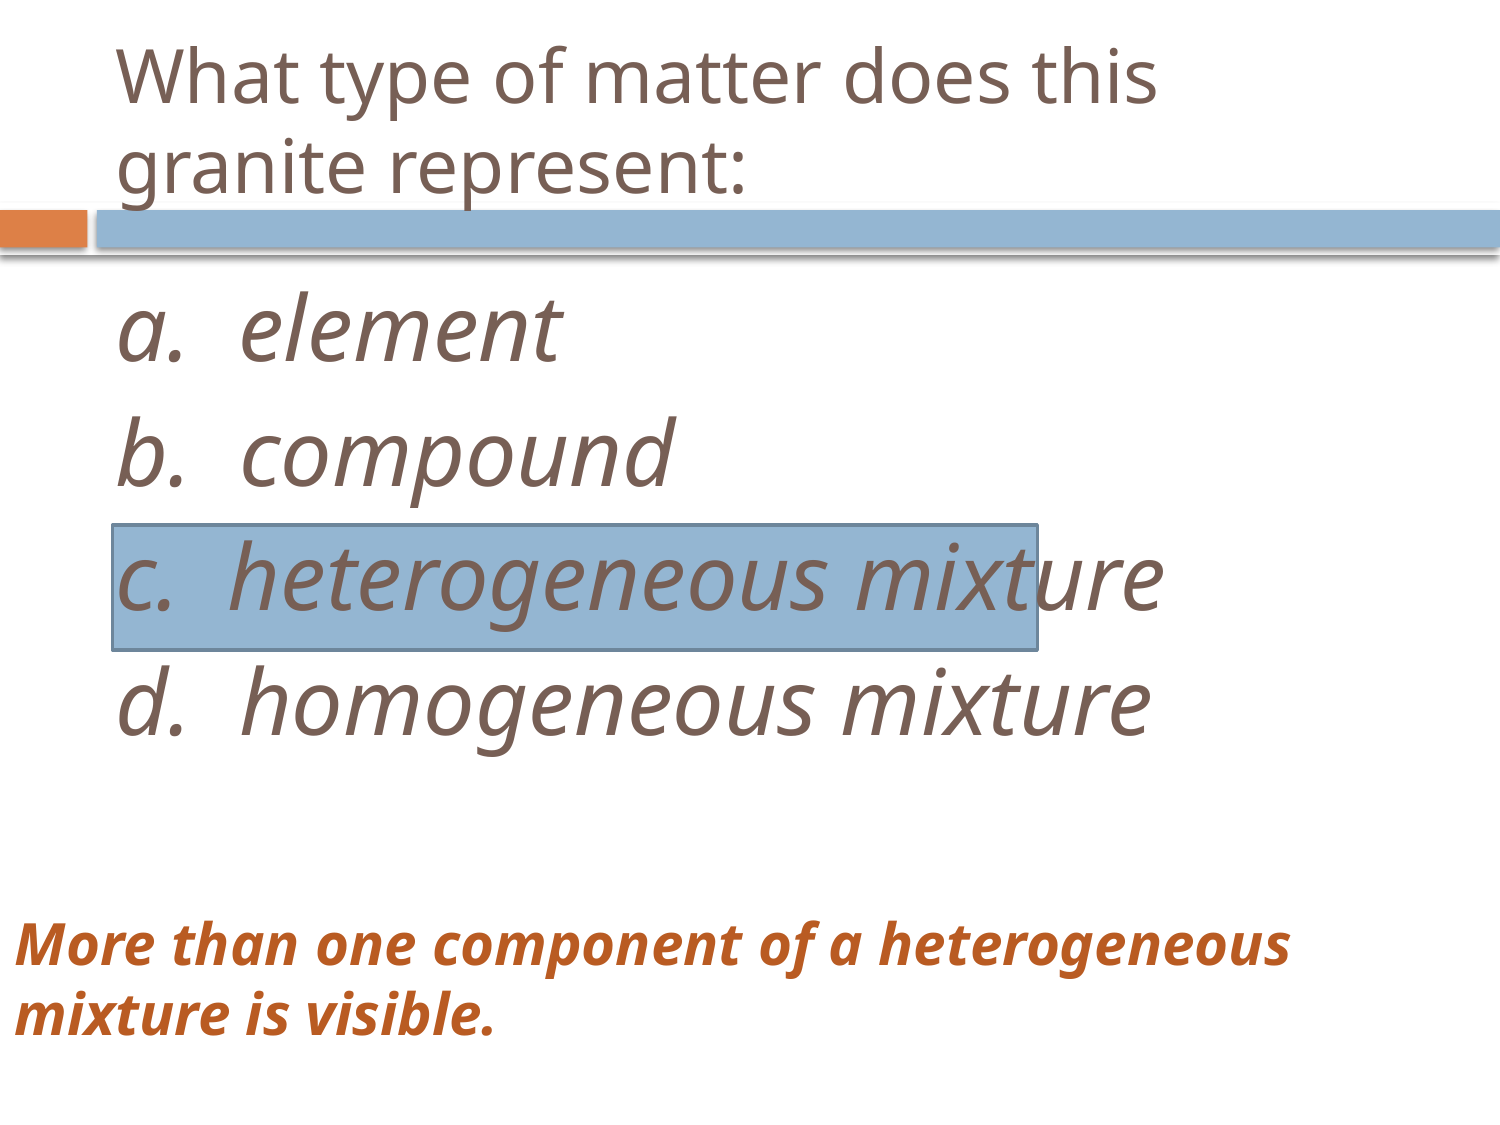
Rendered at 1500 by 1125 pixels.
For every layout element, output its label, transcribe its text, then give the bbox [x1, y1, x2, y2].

title What type of matter does this granite represent: [100, 37, 1438, 200]
list a. element b. compound c. heterogeneous mixture d. homogeneous mixture [100, 262, 1438, 899]
text_box More than one component of a heterogeneous mixture is visible. [0, 899, 1500, 1055]
